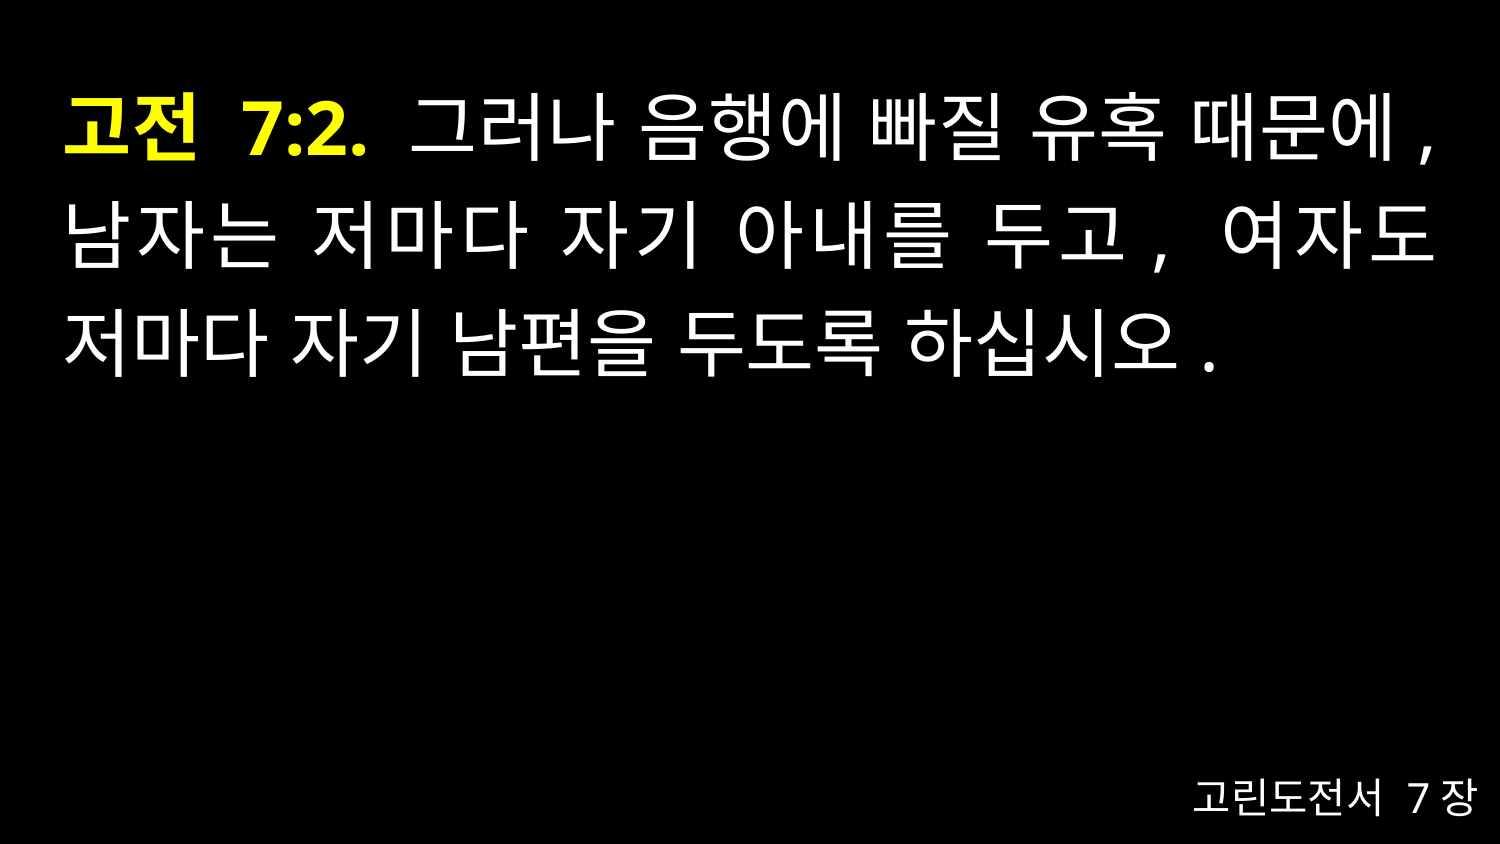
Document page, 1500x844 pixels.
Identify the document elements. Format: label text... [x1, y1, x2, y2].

subtitle 고린도전서 7장 [916, 770, 1500, 844]
title 고전 7:2. 그러나 음행에 빠질 유혹 때문에, 남자는 저마다 자기 아내를 두고, 여자도 저마다 자기 남편을 두도록 하십시오. [0, 0, 1500, 844]
